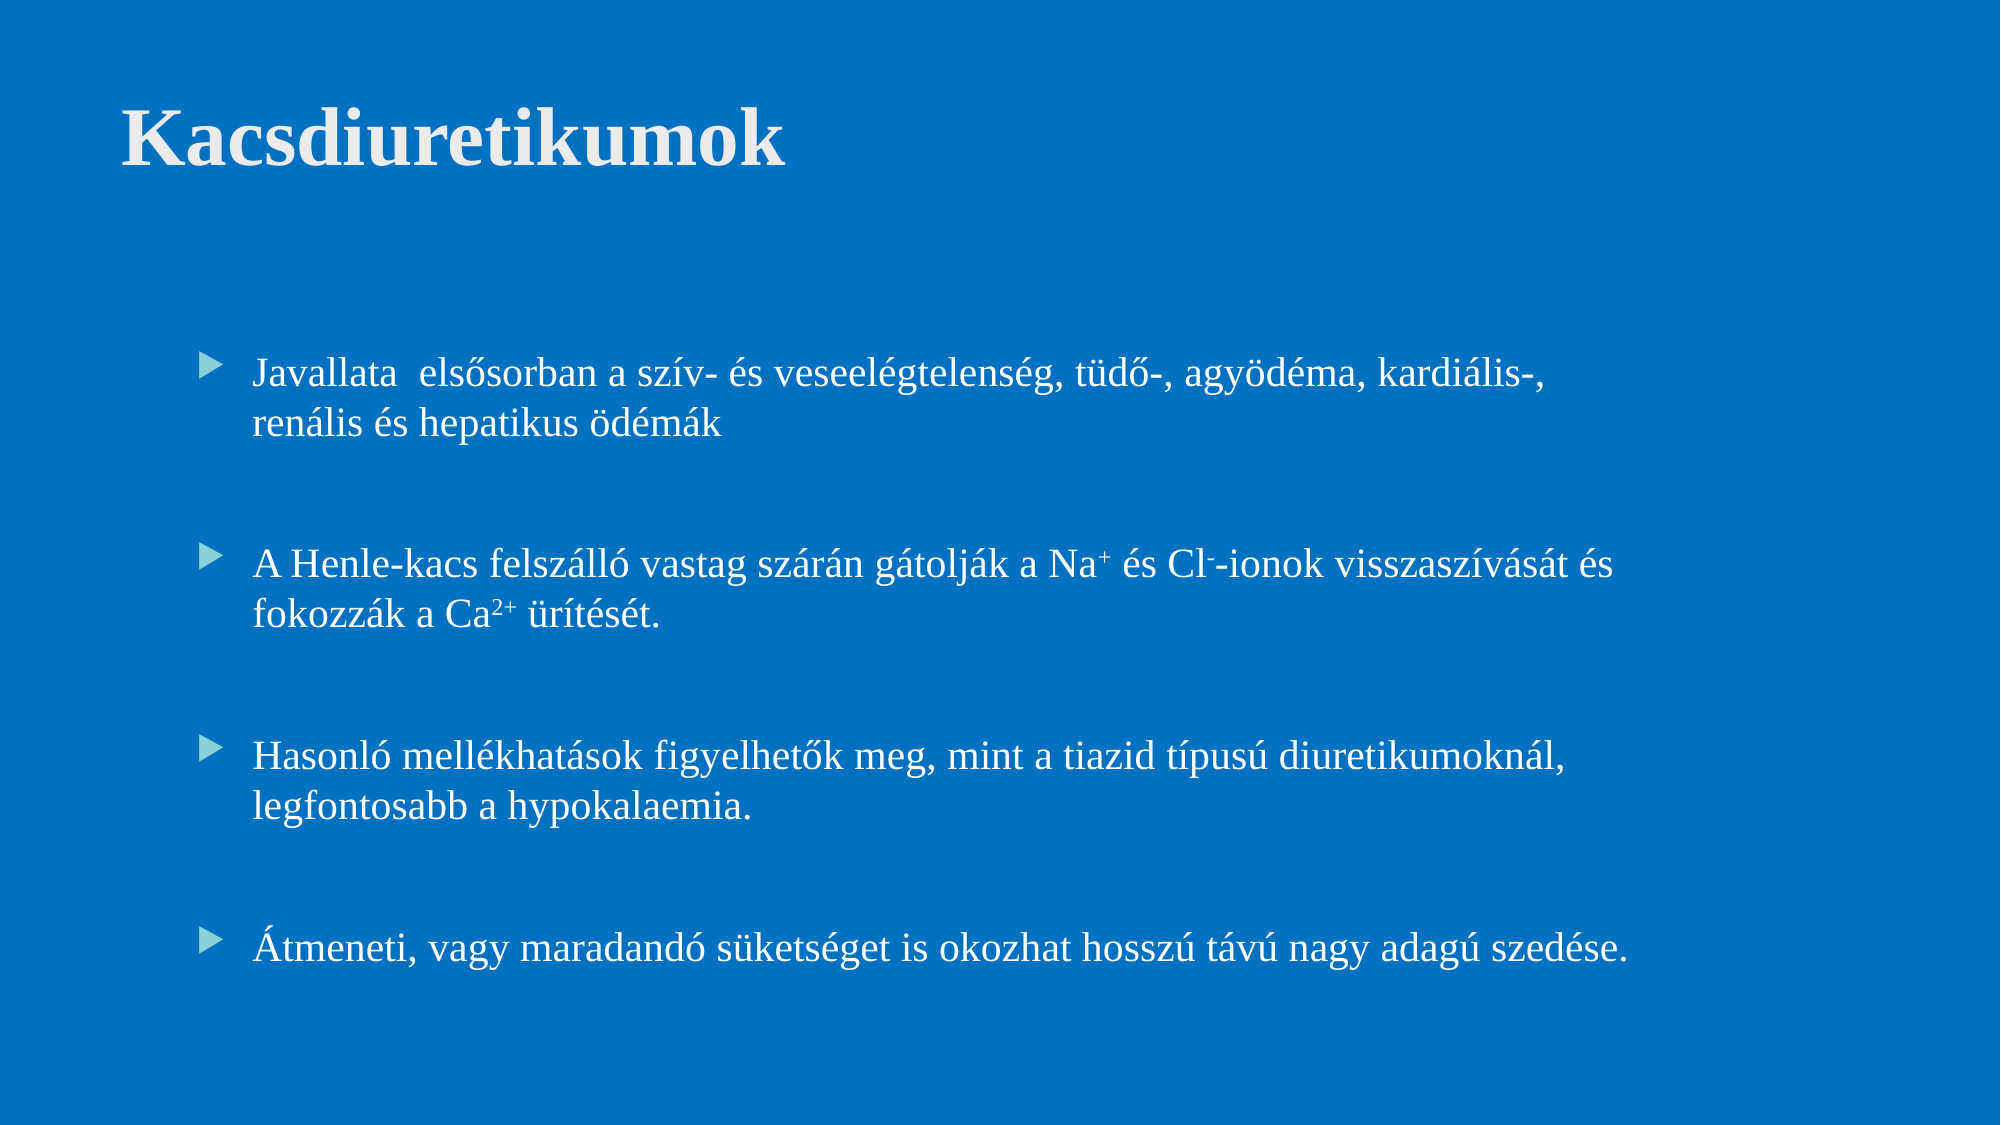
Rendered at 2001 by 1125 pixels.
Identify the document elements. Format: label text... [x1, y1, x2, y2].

title Kacsdiuretikumok [106, 74, 1649, 304]
list Javallata elsősorban a szív- és veseelégtelenség, tüdő-, agyödéma, kardiális-, renális és hepatikus ödémák A Henle-kacs felszálló vastag szárán gátolják a Na+ és Cl--ionok visszaszívását és fokozzák a Ca2+ ürítését. Hasonló mellékhatások figyelhetők meg, mint a tiazid típusú diuretikumoknál, legfontosabb a hypokalaemia. Átmeneti, vagy maradandó süketséget is okozhat hosszú távú nagy adagú szedése. [181, 336, 1649, 1025]
